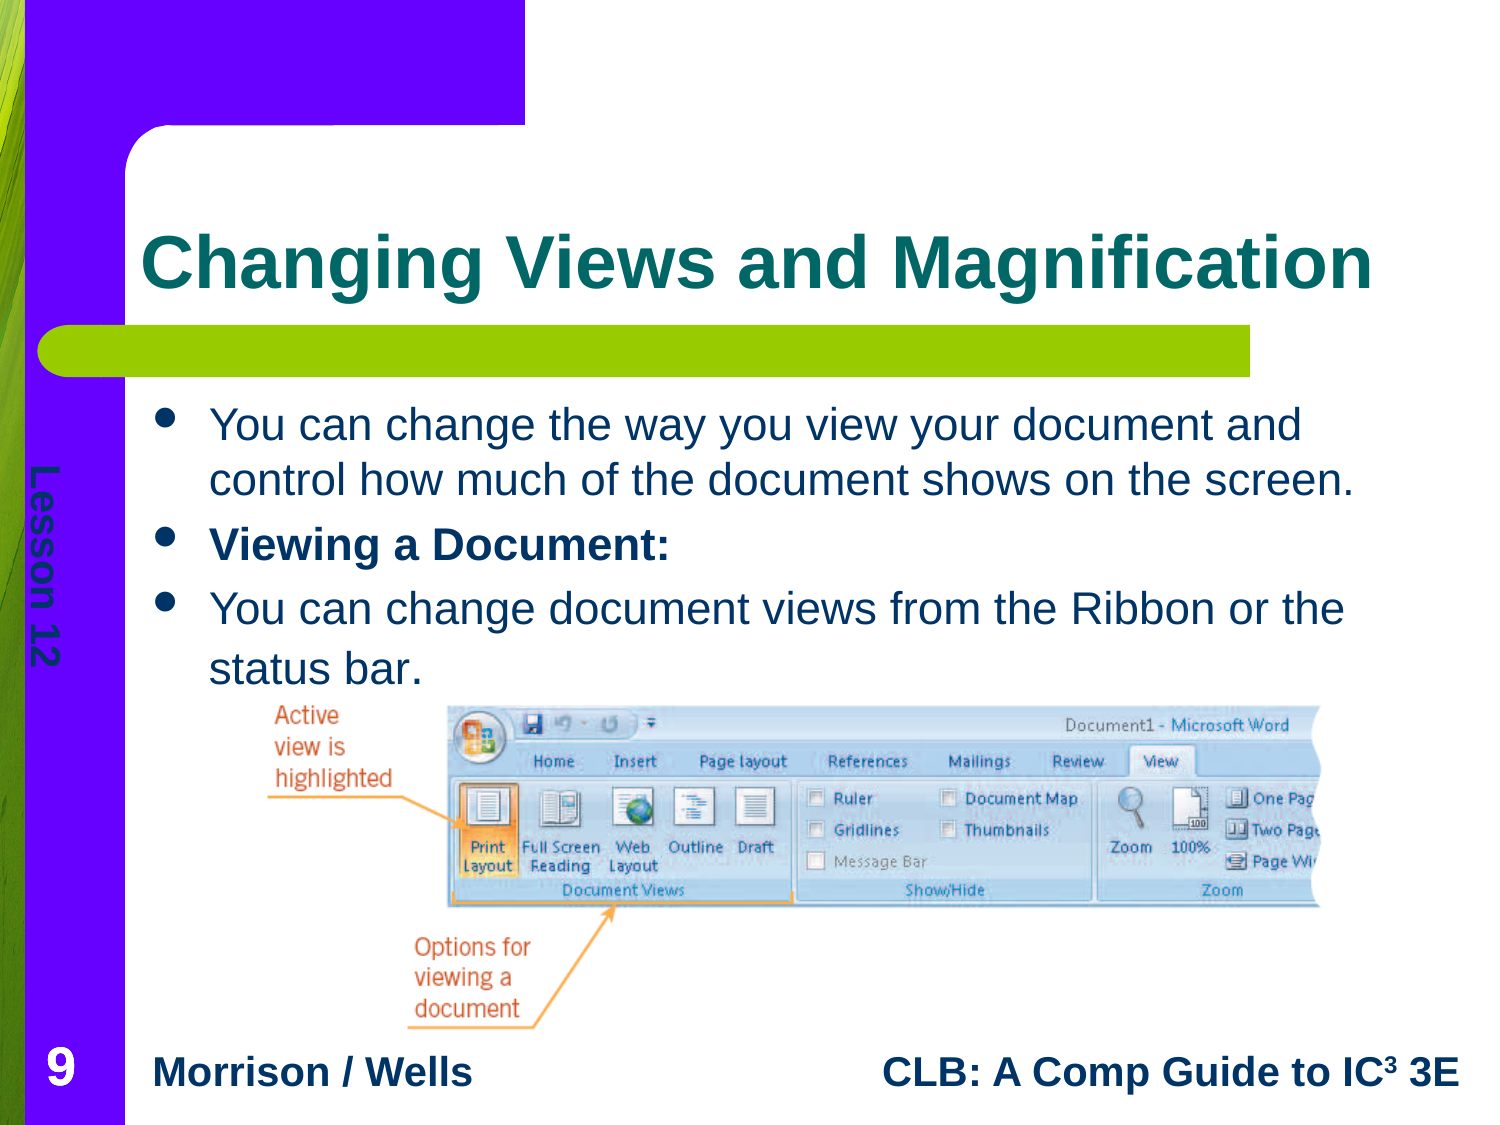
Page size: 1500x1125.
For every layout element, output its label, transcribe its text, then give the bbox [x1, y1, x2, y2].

picture [0, 0, 25, 1125]
list You can change the way you view your document and control how much of the document shows on the screen. Viewing a Document: You can change document views from the Ribbon or the status bar. [137, 387, 1400, 551]
title Changing Views and Magnification [124, 124, 1426, 313]
picture [262, 687, 1330, 1040]
text_box 9 [13, 1023, 111, 1105]
